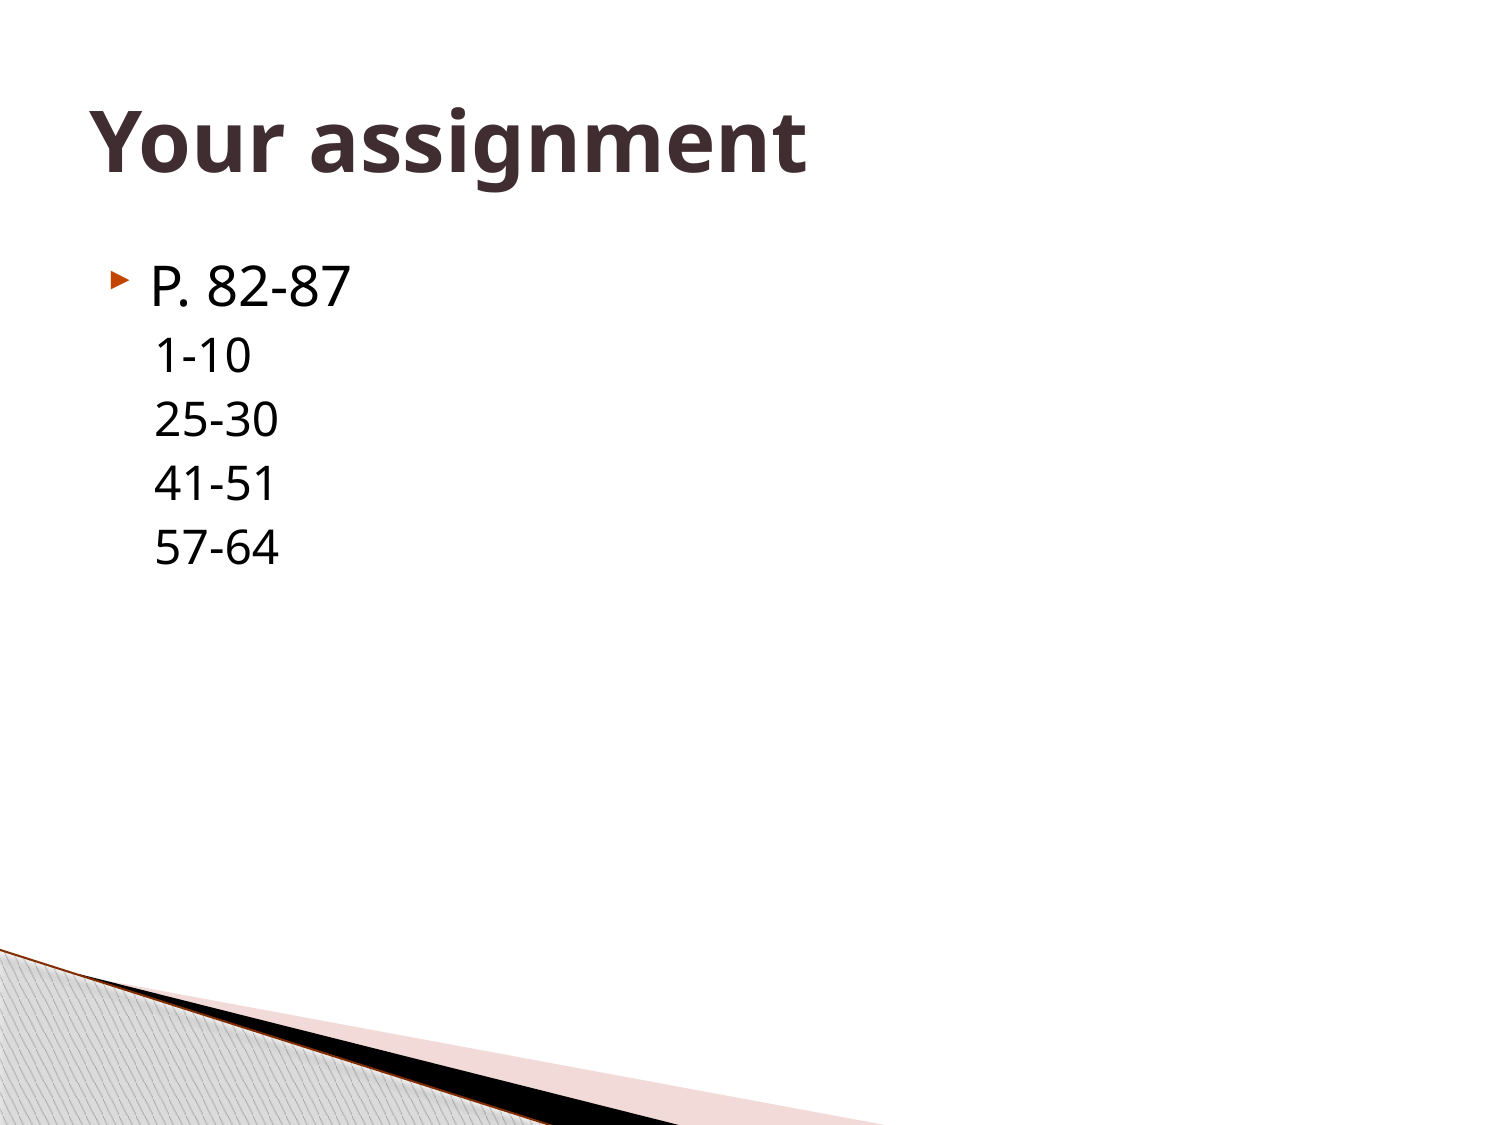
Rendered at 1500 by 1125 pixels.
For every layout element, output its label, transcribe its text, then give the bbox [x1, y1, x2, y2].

list P. 82-87 1-10 25-30 41-51 57-64 [75, 243, 1425, 986]
title Your assignment [75, 45, 1425, 233]
